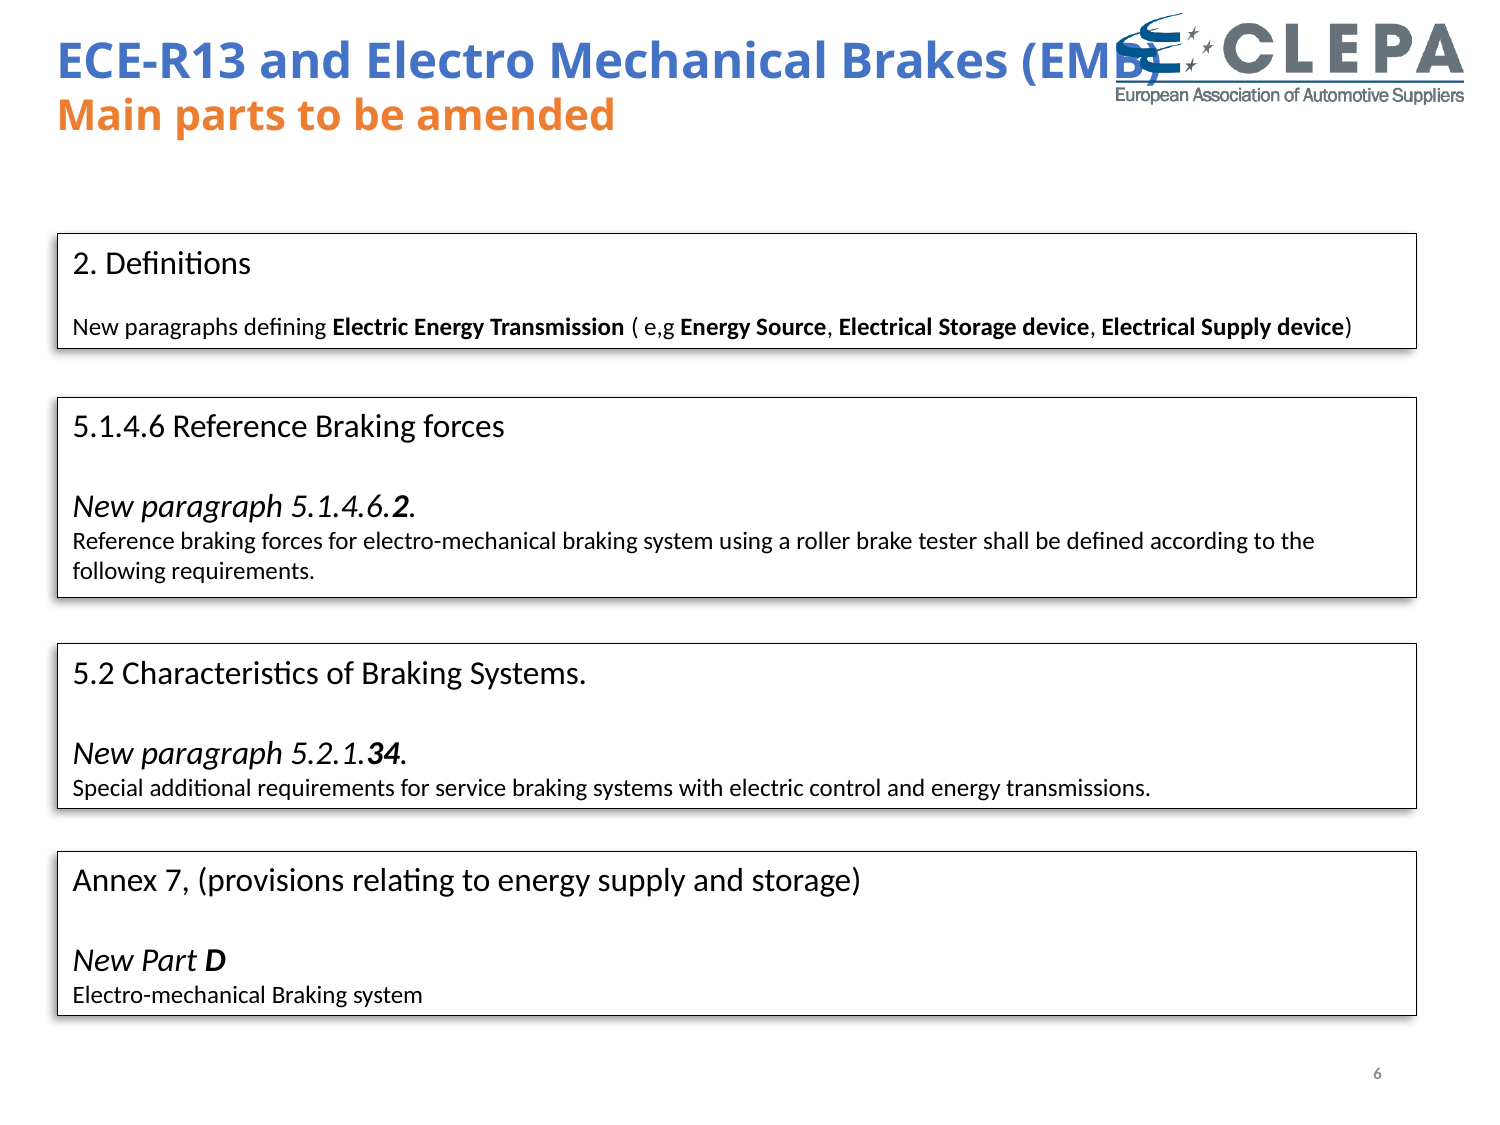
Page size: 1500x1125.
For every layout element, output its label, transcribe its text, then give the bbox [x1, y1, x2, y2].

text_box ECE-R13 and Electro Mechanical Brakes (EMB) Main parts to be amended [41, 13, 1199, 155]
text_box 2. Definitions New paragraphs defining Electric Energy Transmission ( e,g Energy Source, Electrical Storage device, Electrical Supply device) [57, 233, 1417, 349]
text_box 5.1.4.6 Reference Braking forces New paragraph 5.1.4.6.2. Reference braking forces for electro-mechanical braking system using a roller brake tester shall be defined according to the following requirements. [57, 397, 1417, 598]
slide_number 6 [1059, 1042, 1397, 1103]
text_box 5.2 Characteristics of Braking Systems. New paragraph 5.2.1.34. Special additional requirements for service braking systems with electric control and energy transmissions. [57, 643, 1417, 809]
text_box Annex 7, (provisions relating to energy supply and storage) New Part D Electro-mechanical Braking system [57, 851, 1417, 1016]
picture [1116, 13, 1464, 105]
